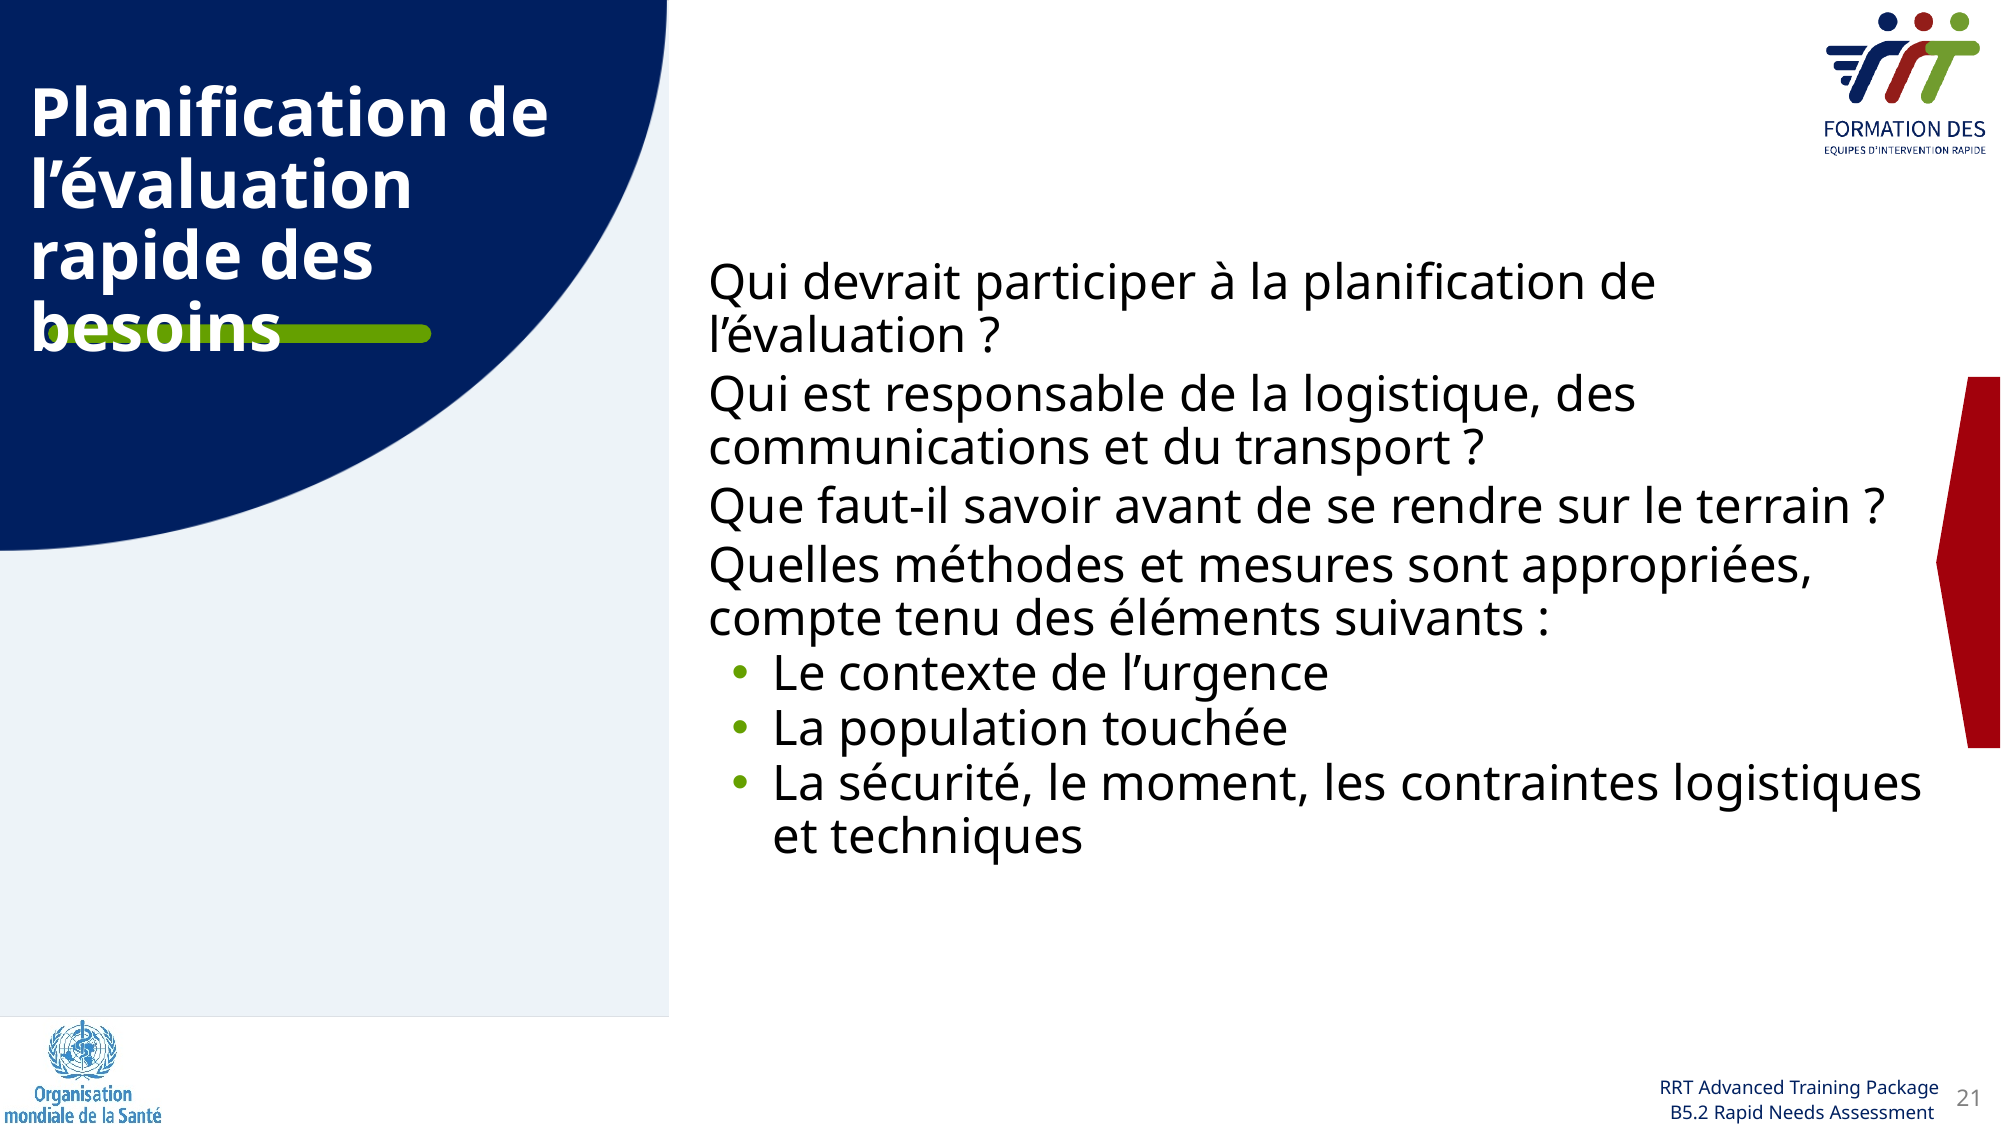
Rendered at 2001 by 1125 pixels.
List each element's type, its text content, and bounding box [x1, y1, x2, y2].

picture [1824, 11, 1986, 156]
text_box Planification de l’évaluation rapide des besoins [21, 71, 650, 318]
picture [0, 0, 669, 1124]
list Qui devrait participer à la planification de l’évaluation ? Qui est responsable de la logistique, des communications et du transport ? Que faut-il savoir avant de se rendre sur le terrain ? Quelles méthodes et mesures sont appropriées, compte tenu des éléments suivants : Le contexte de l’urgence La population touchée La sécurité, le moment, les contraintes logistiques et techniques [700, 249, 1937, 876]
